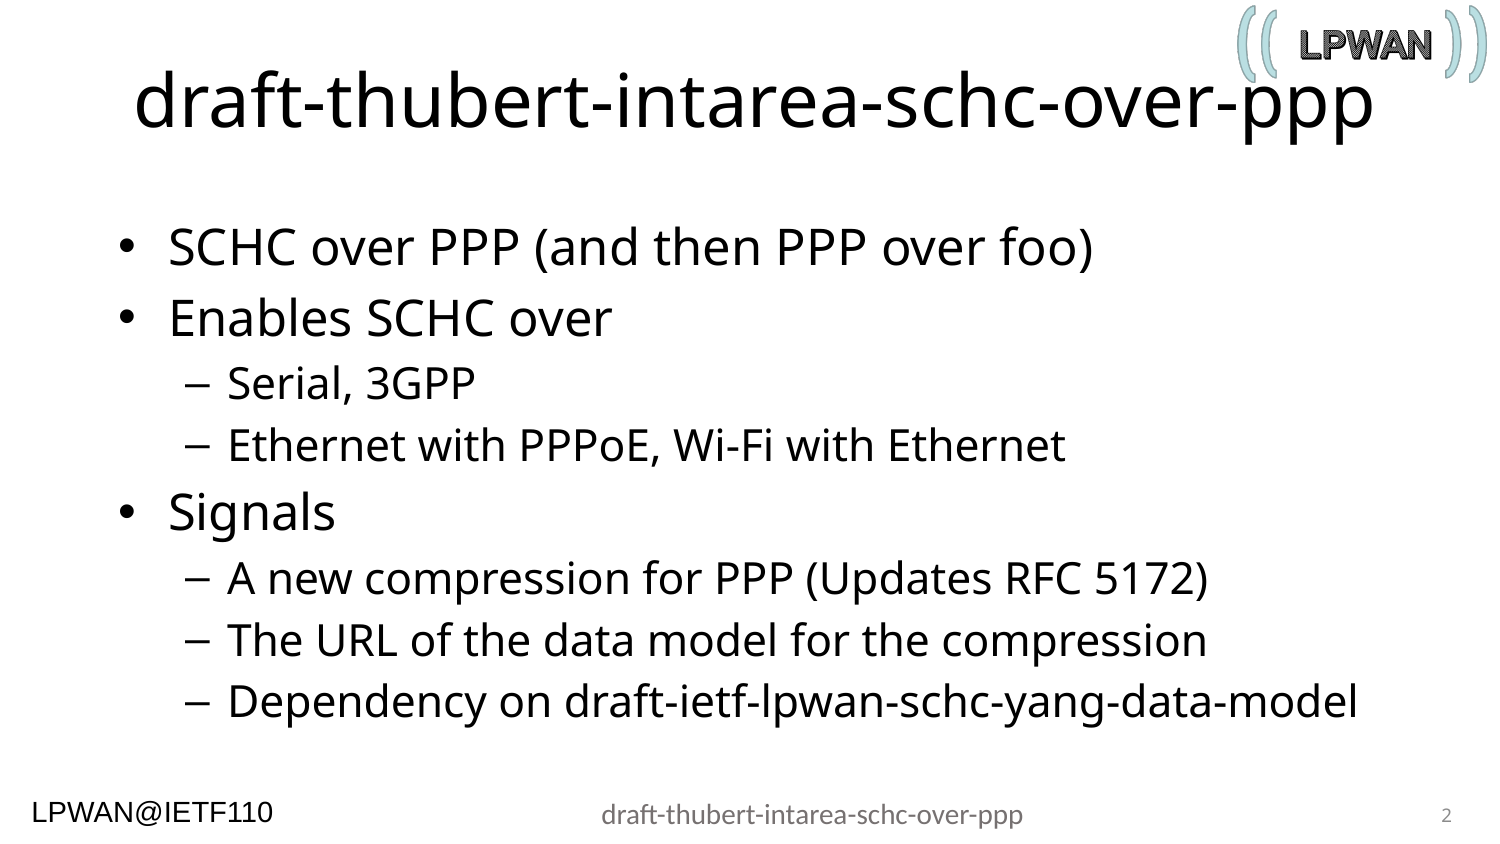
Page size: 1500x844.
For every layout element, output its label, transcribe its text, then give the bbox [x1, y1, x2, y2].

picture [1237, 5, 1487, 83]
text_box 2 [1125, 793, 1464, 839]
title draft-thubert-intarea-schc-over-ppp [48, 16, 1464, 180]
list SCHC over PPP (and then PPP over foo) Enables SCHC over Serial, 3GPP Ethernet with PPPoE, Wi-Fi with Ethernet Signals A new compression for PPP (Updates RFC 5172) The URL of the data model for the compression Dependency on draft-ietf-lpwan-schc-yang-data-model [103, 207, 1397, 743]
text_box draft-thubert-intarea-schc-over-ppp [586, 787, 1039, 838]
